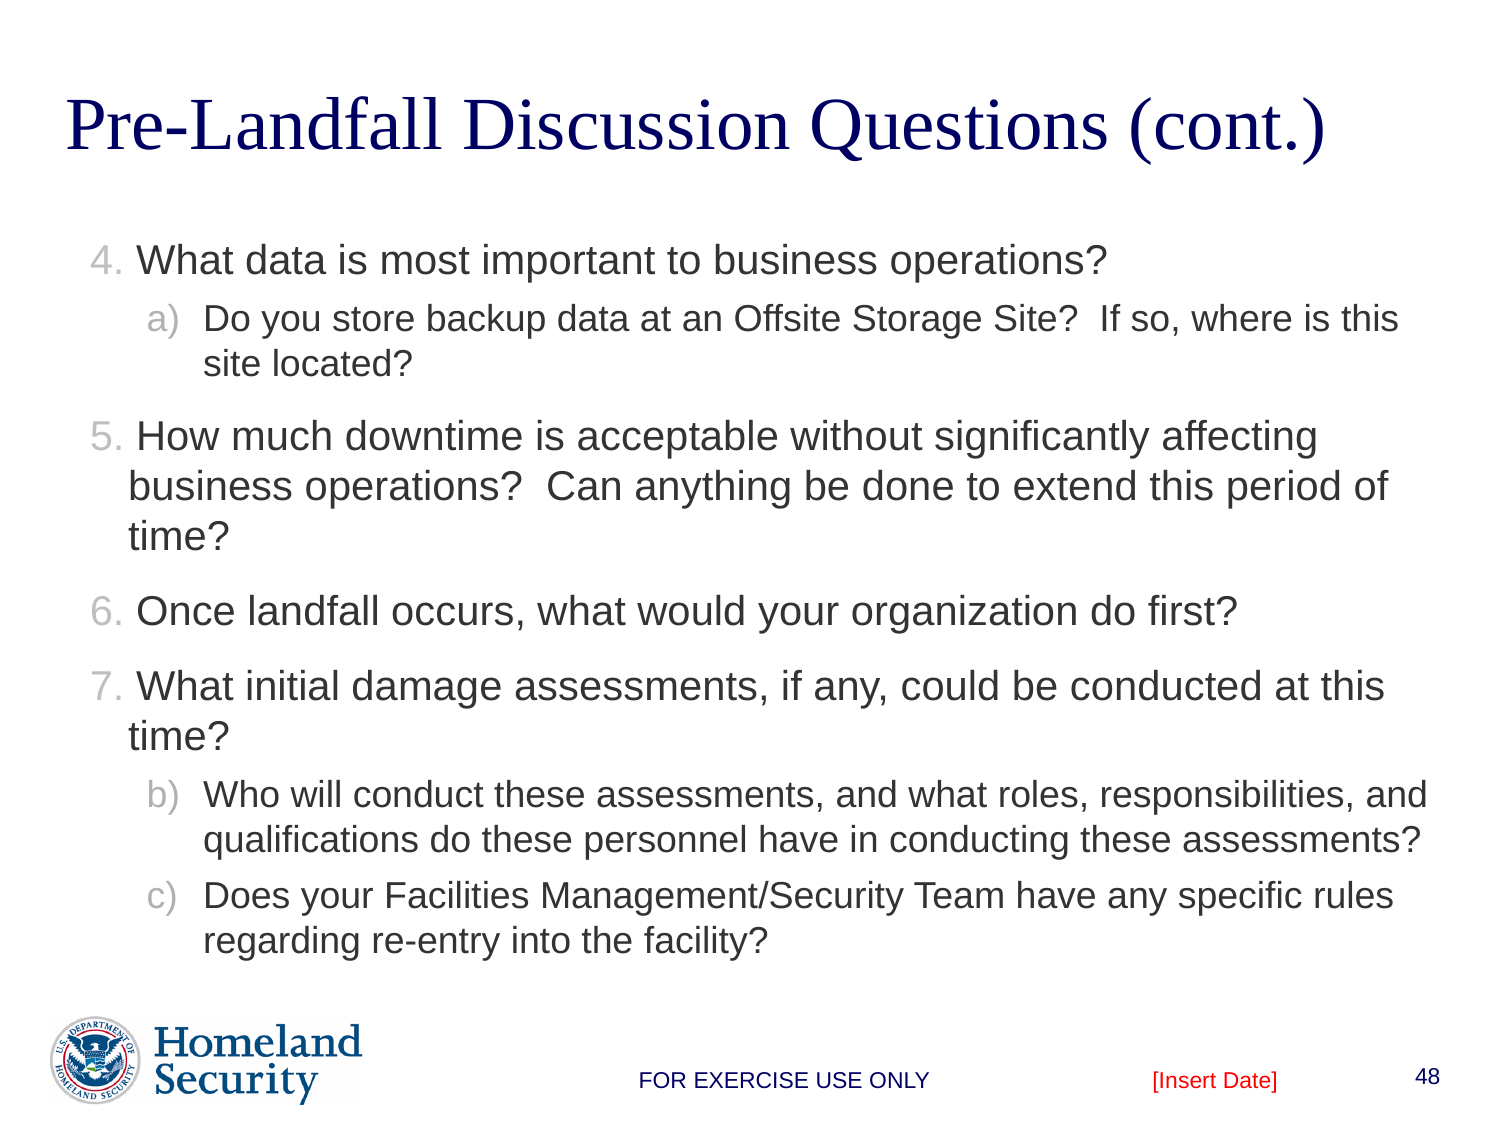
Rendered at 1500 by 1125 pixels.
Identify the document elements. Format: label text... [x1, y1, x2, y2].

slide_number 48 [1399, 1053, 1476, 1097]
picture [50, 1016, 363, 1105]
title Pre-Landfall Discussion Questions (cont.) [49, 0, 1401, 173]
list 4. What data is most important to business operations? Do you store backup data at an Offsite Storage Site? If so, where is this site located? 5. How much downtime is acceptable without significantly affecting business operations? Can anything be done to extend this period of time? 6. Once landfall occurs, what would your organization do first? 7. What initial damage assessments, if any, could be conducted at this time? Who will conduct these assessments, and what roles, responsibilities, and qualifications do these personnel have in conducting these assessments? Does your Facilities Management/Security Team have any specific rules regarding re-entry into the facility? [75, 224, 1463, 968]
